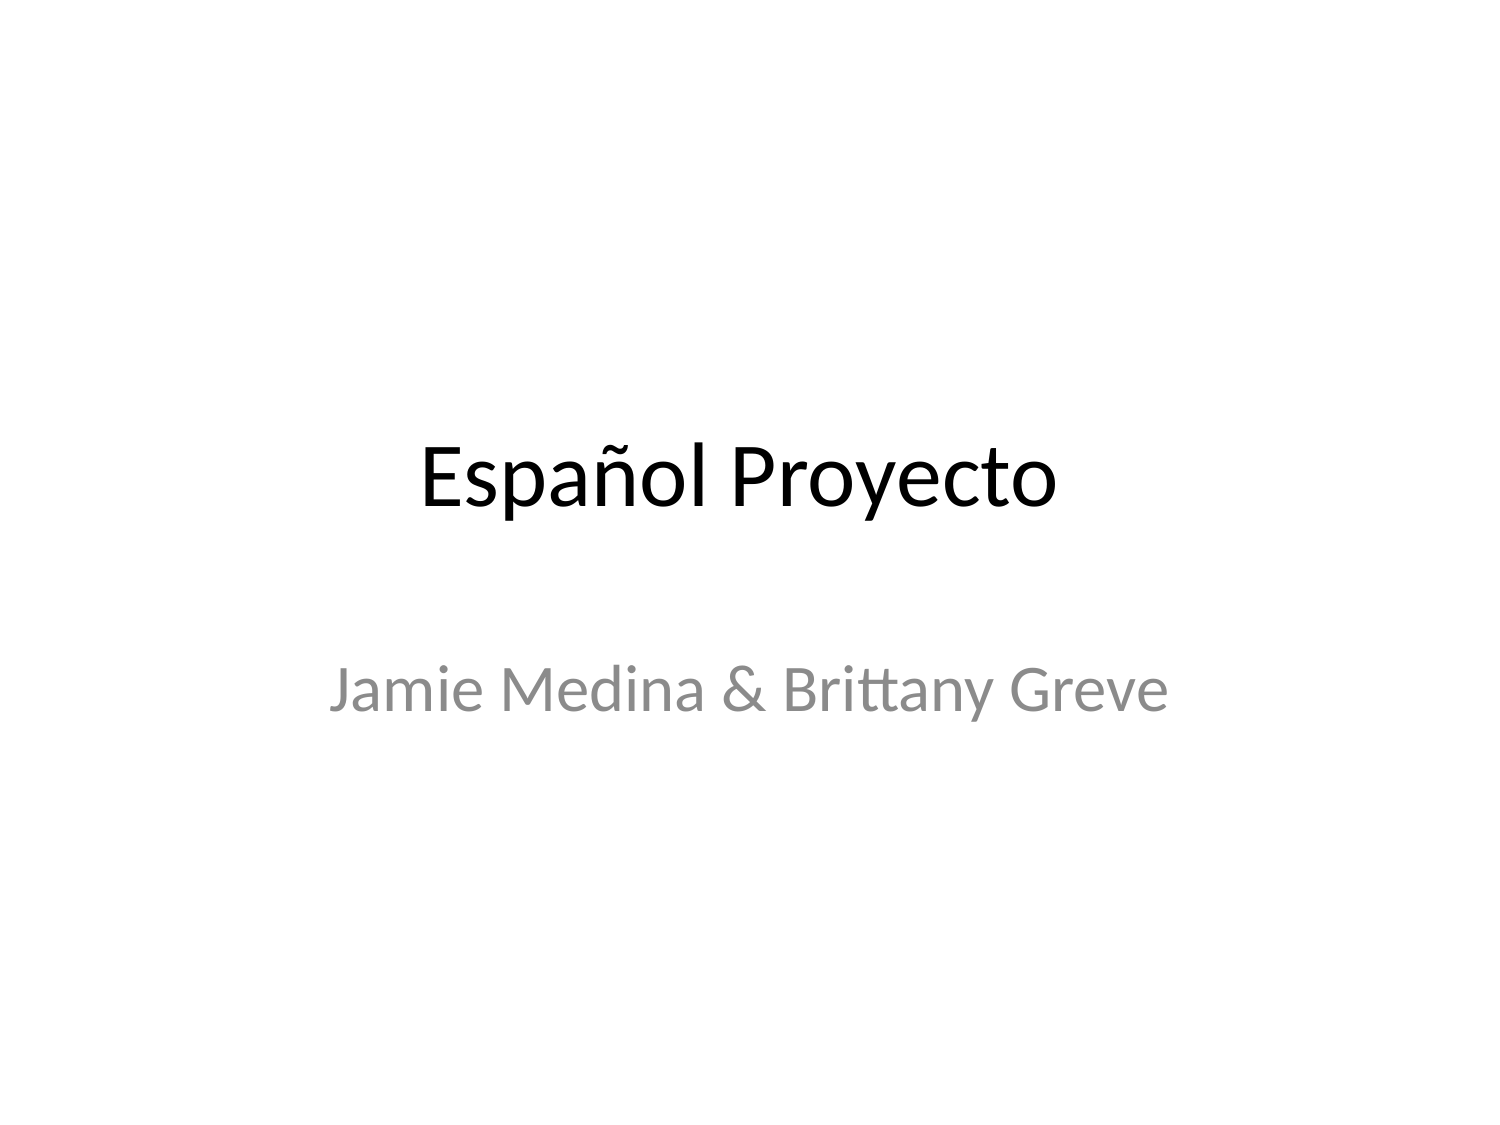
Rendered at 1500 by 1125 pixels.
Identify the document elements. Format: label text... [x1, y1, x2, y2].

title Español Proyecto [112, 349, 1388, 591]
subtitle Jamie Medina & Brittany Greve [225, 637, 1275, 925]
